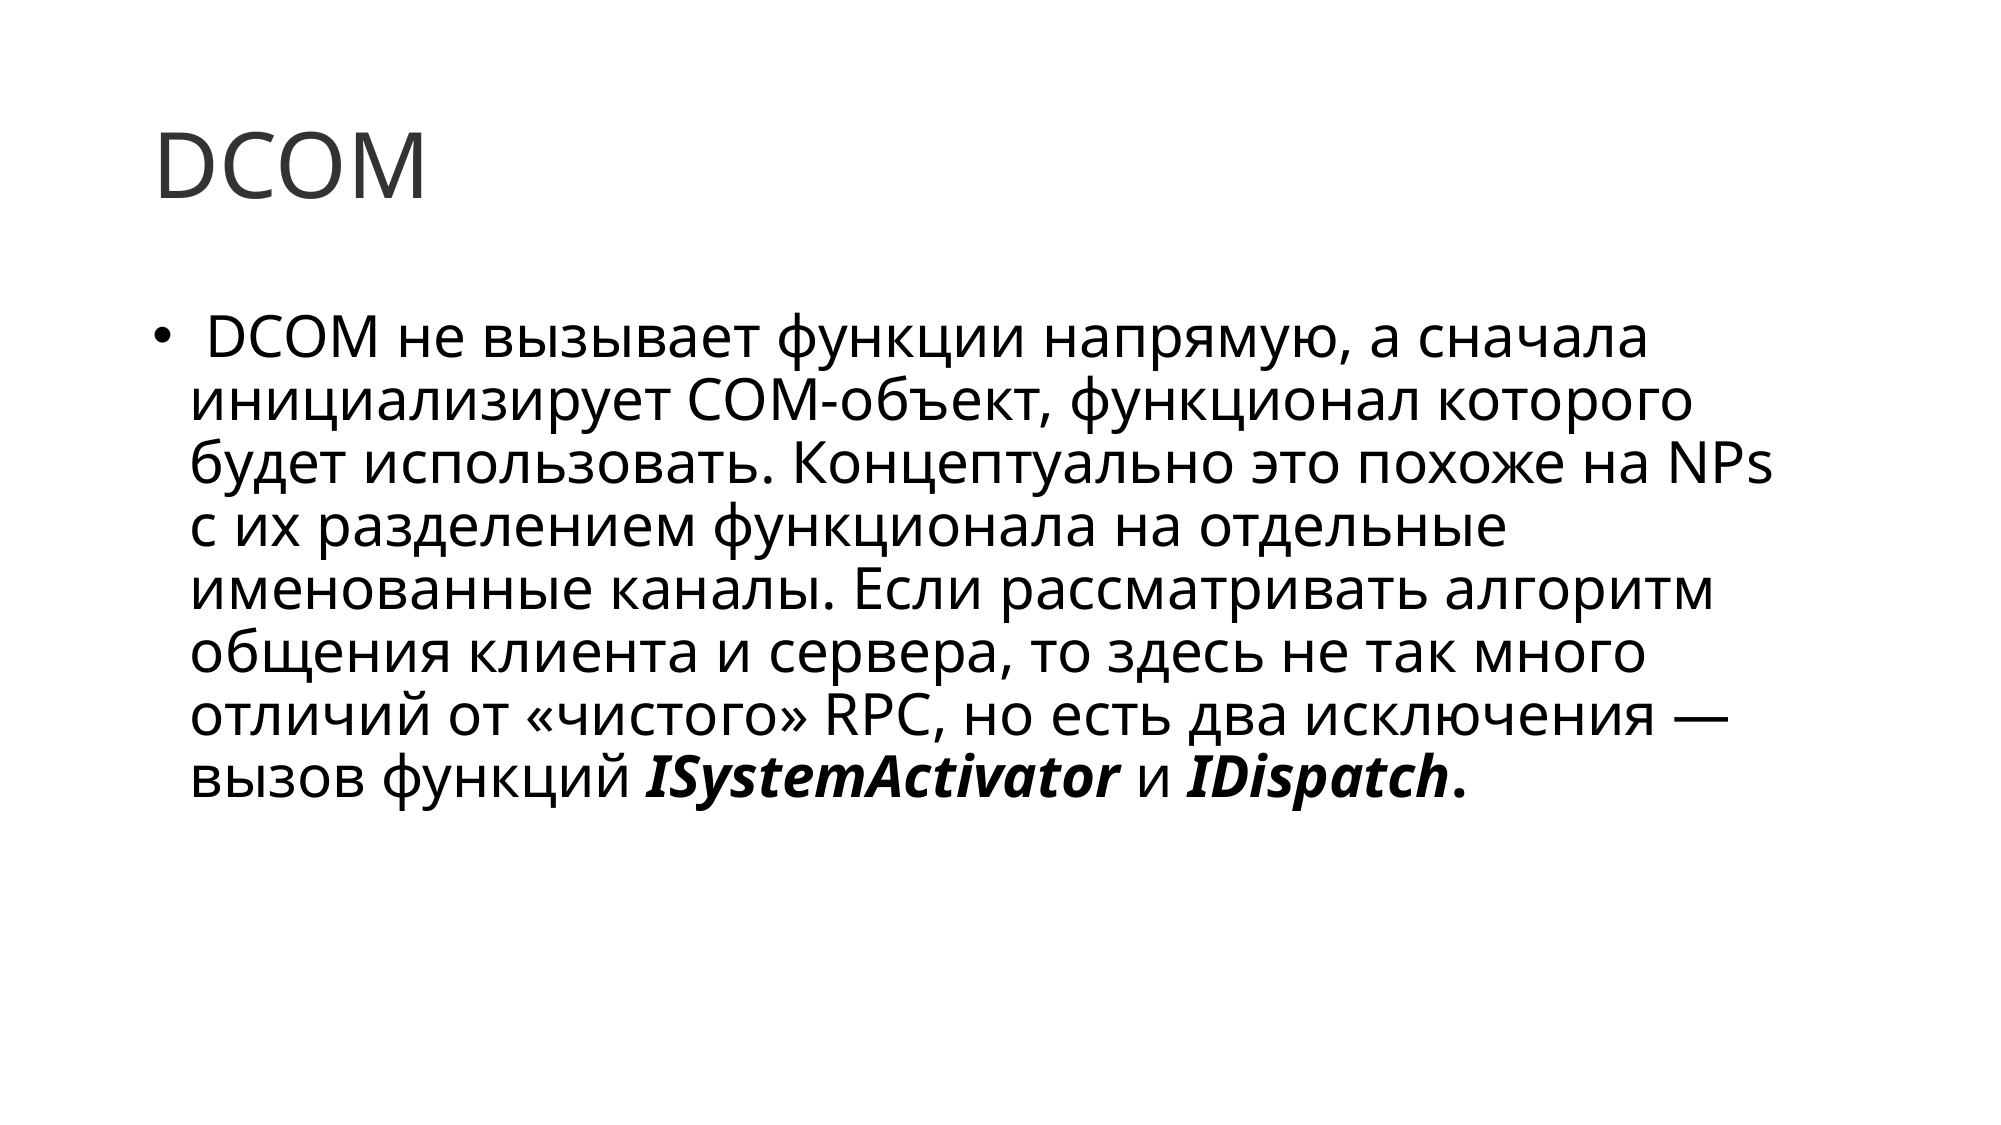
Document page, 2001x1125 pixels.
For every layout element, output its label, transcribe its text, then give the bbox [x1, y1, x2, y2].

list DCOM не вызывает функции напрямую, а сначала инициализирует COM‑объект, функционал которого будет использовать. Концептуально это похоже на NPs с их разделением функционала на отдельные именованные каналы. Если рассматривать алгоритм общения клиента и сервера, то здесь не так много отличий от «чистого» RPC, но есть два исключения — вызов функций ISystemActivator и IDispatch. [137, 299, 1863, 1014]
title DCOM [137, 59, 1863, 278]
